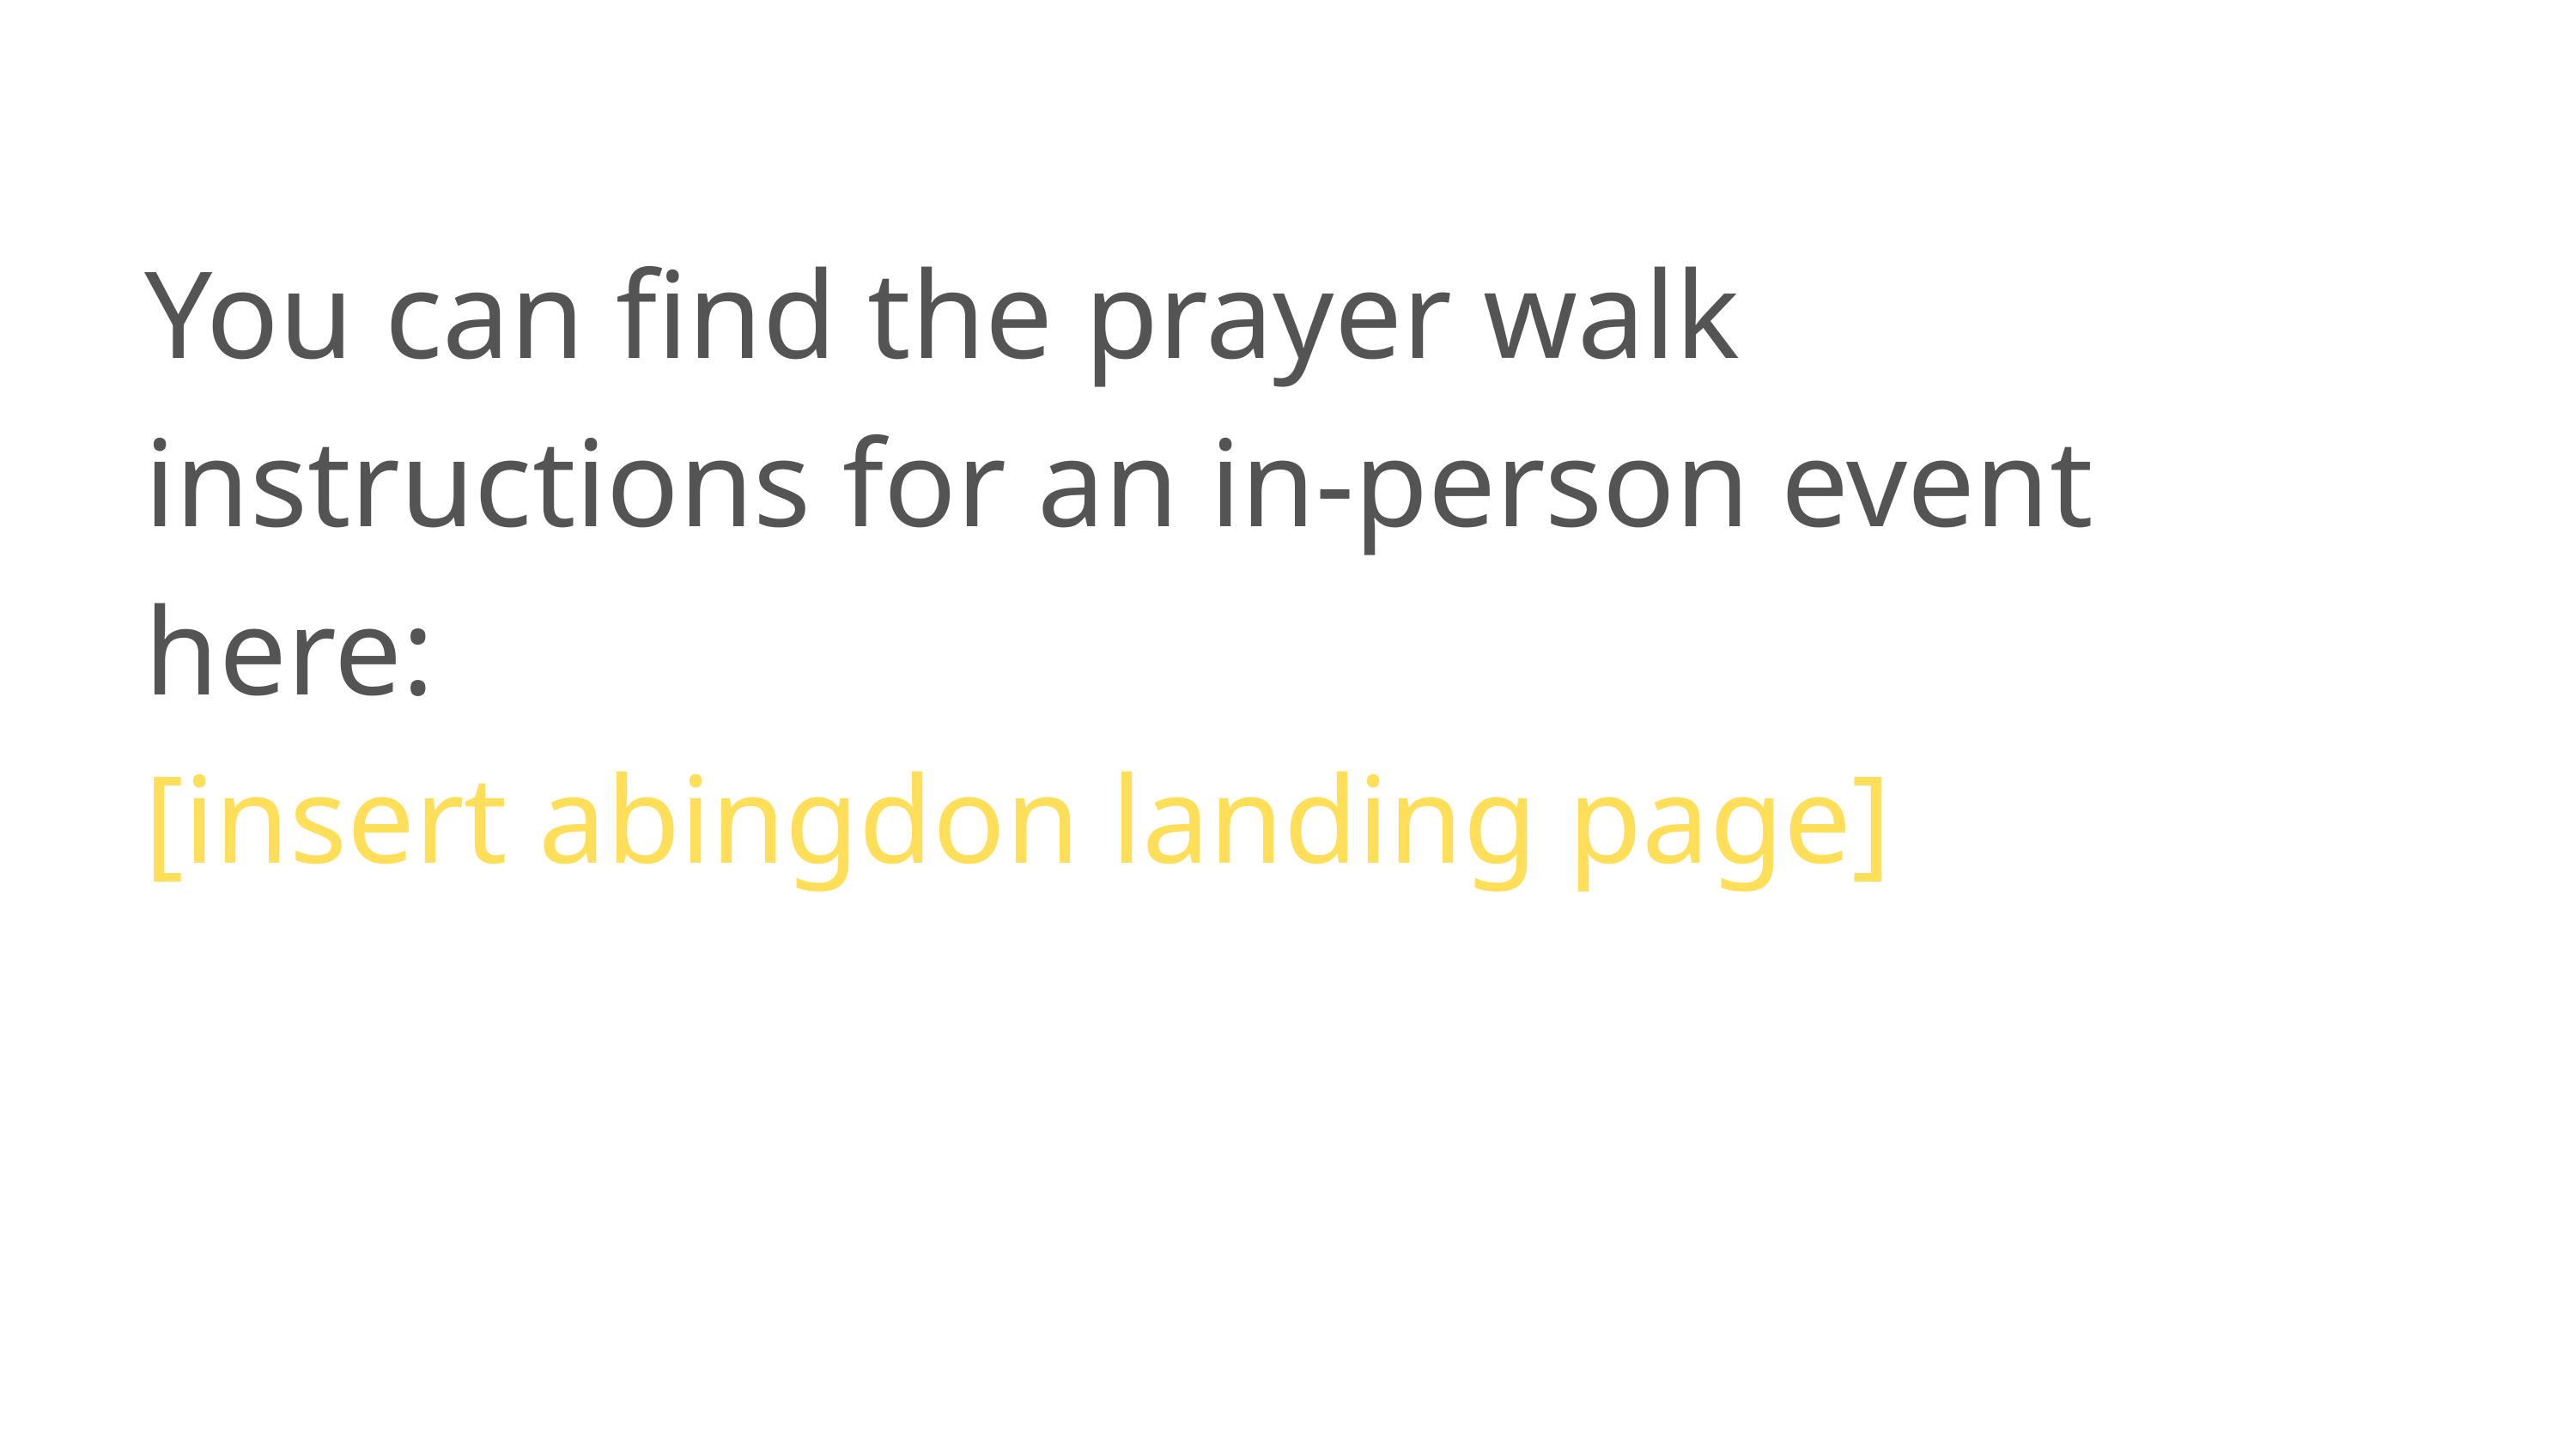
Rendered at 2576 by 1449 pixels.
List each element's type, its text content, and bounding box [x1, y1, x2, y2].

text_box You can find the prayer walk instructions for an in-person event here: [insert abingdon landing page] [144, 214, 2243, 1392]
